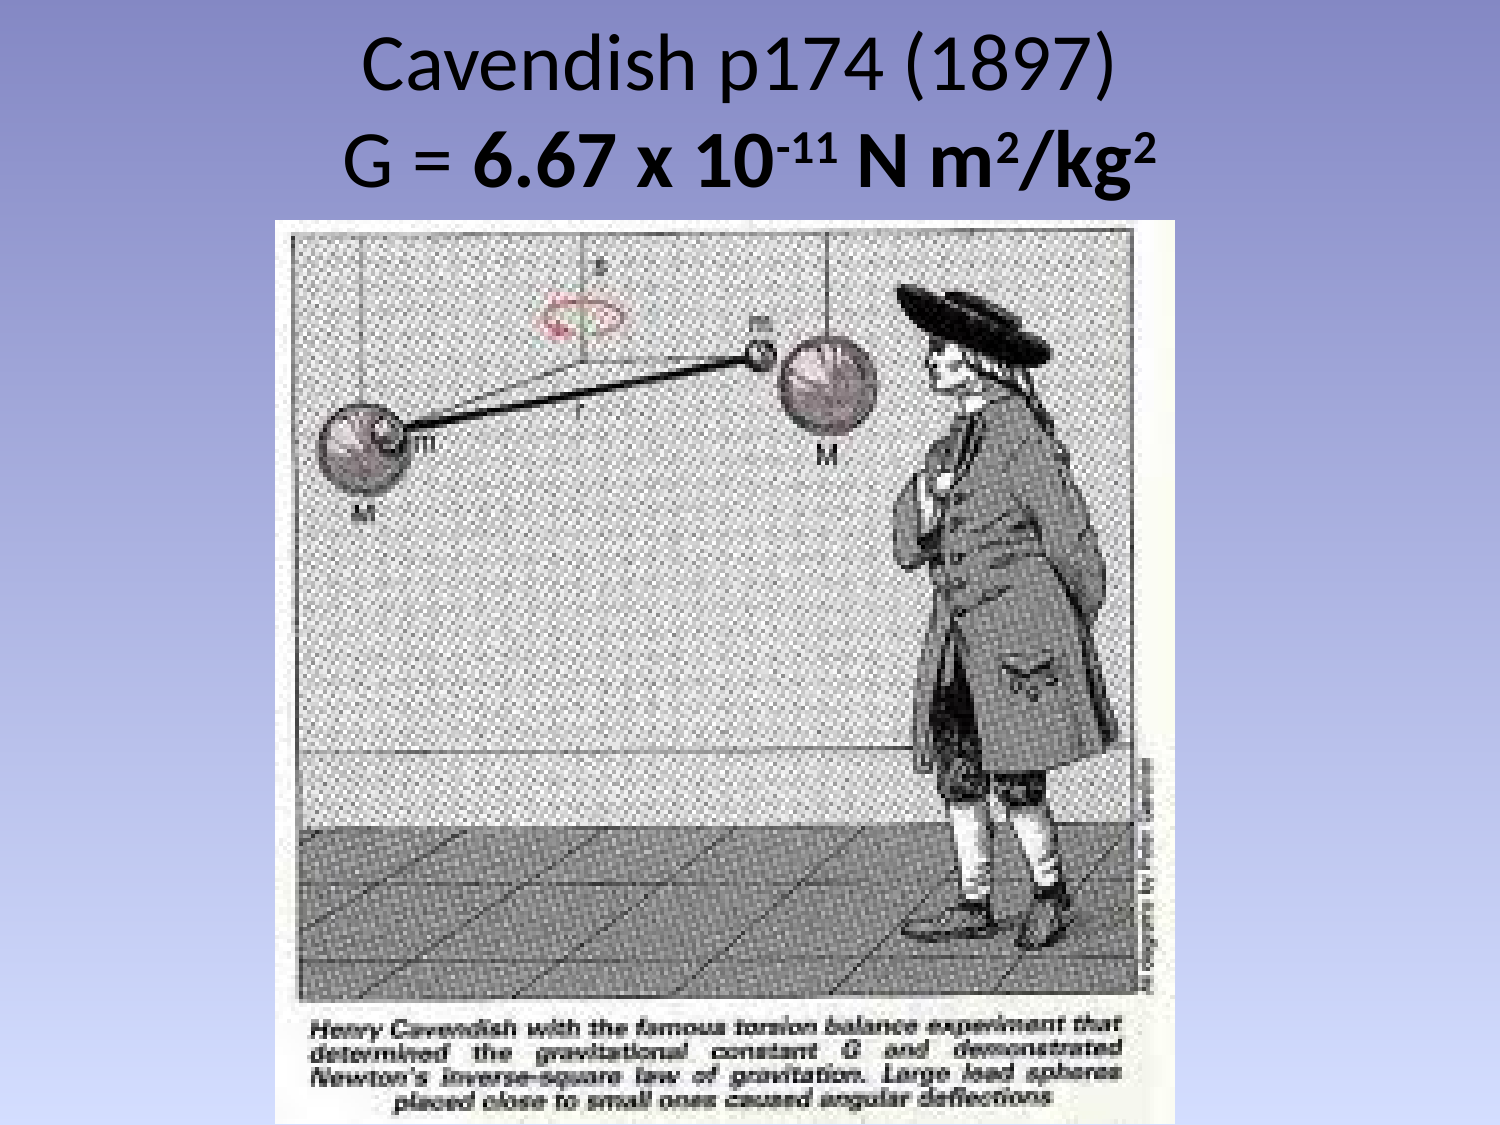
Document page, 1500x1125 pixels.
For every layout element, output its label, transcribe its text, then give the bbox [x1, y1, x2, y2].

title Cavendish p174 (1897) G = 6.67 x 10-11 N m2/kg2 [75, 0, 1425, 213]
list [274, 220, 1175, 1125]
